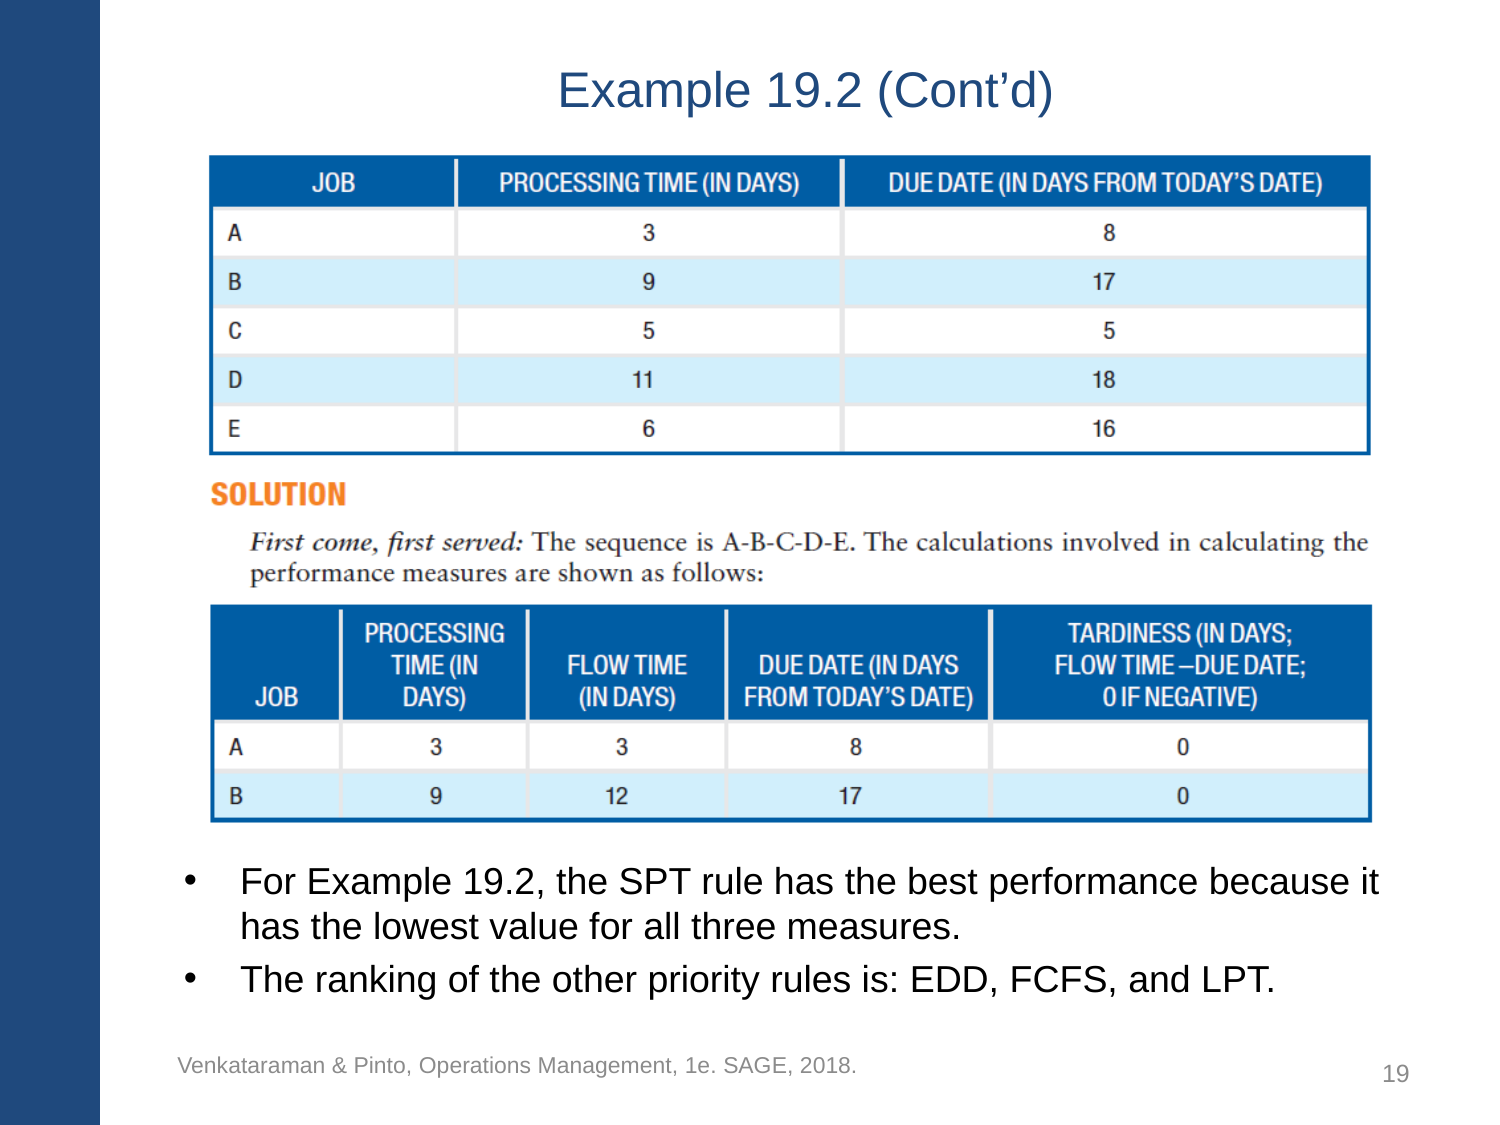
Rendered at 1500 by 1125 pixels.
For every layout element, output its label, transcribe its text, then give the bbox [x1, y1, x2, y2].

picture [199, 137, 1401, 842]
title Example 19.2 (Cont’d) [174, 24, 1438, 150]
slide_number 19 [1350, 1042, 1425, 1103]
list For Example 19.2, the SPT rule has the best performance because it has the lowest value for all three measures. The ranking of the other priority rules is: EDD, FCFS, and LPT. [168, 849, 1432, 1038]
footer Venkataraman & Pinto, Operations Management, 1e. SAGE, 2018. [162, 1042, 1313, 1103]
